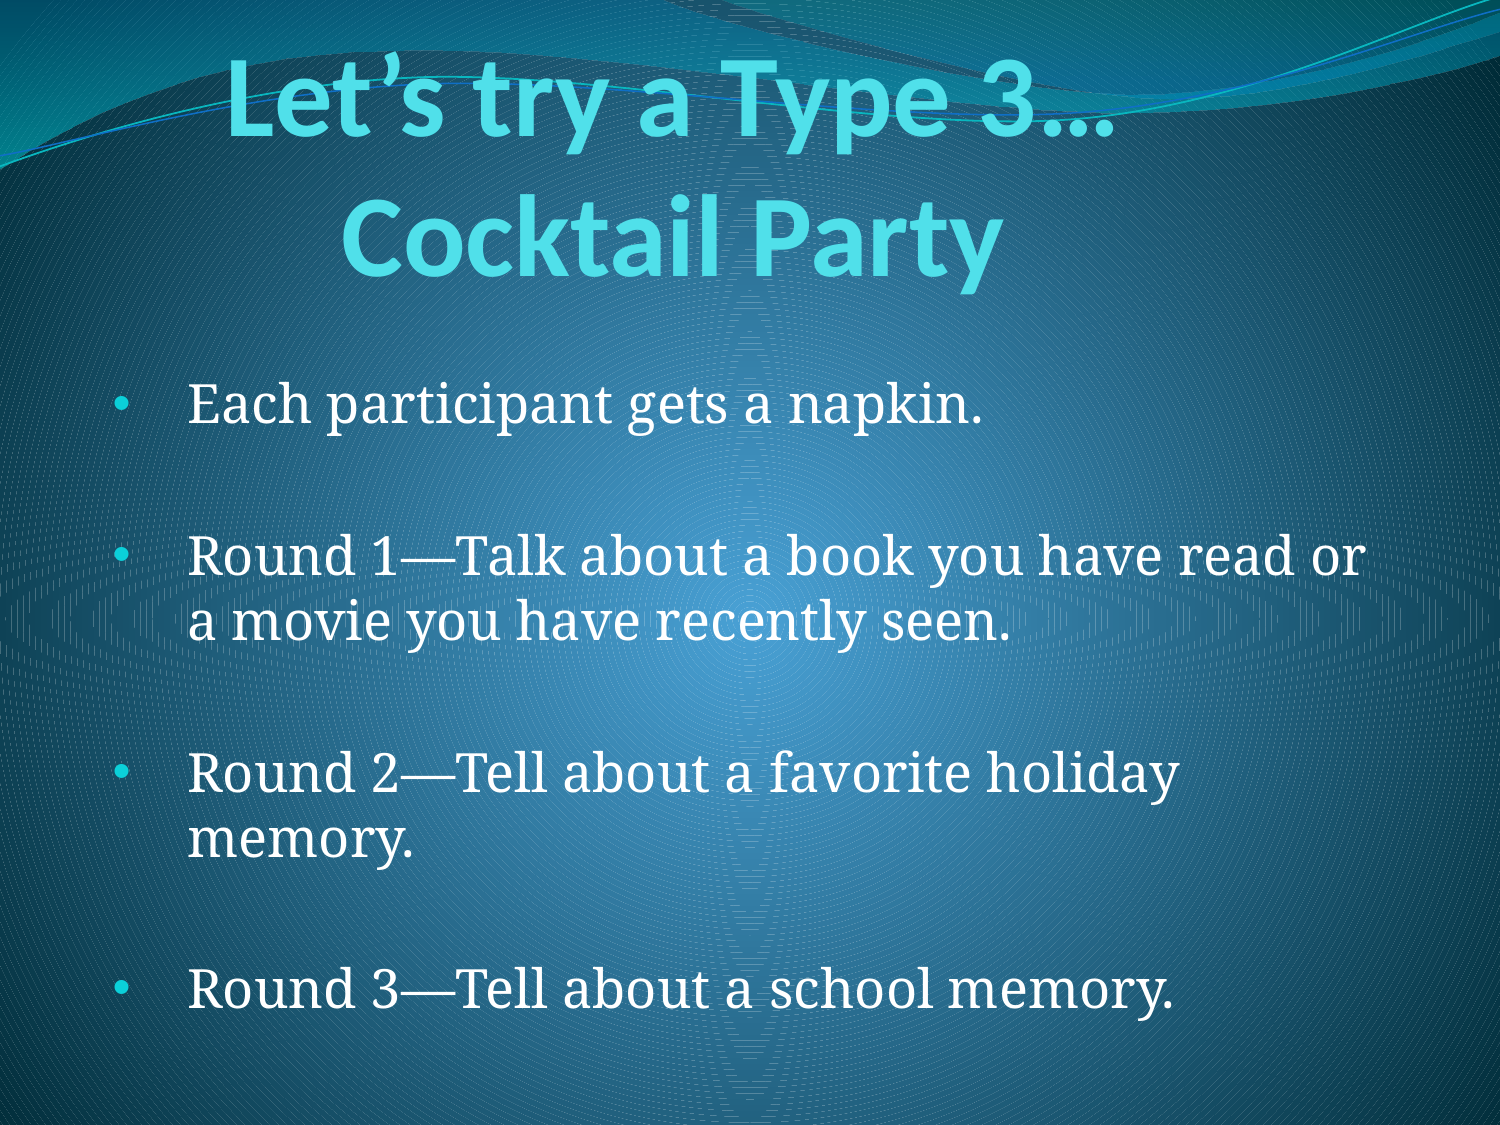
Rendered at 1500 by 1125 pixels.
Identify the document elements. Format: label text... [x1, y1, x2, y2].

title Let’s try a Type 3…Cocktail Party [112, 0, 1238, 300]
subtitle Each participant gets a napkin. Round 1—Talk about a book you have read or a movie you have recently seen. Round 2—Tell about a favorite holiday memory. Round 3—Tell about a school memory. [112, 362, 1388, 1063]
